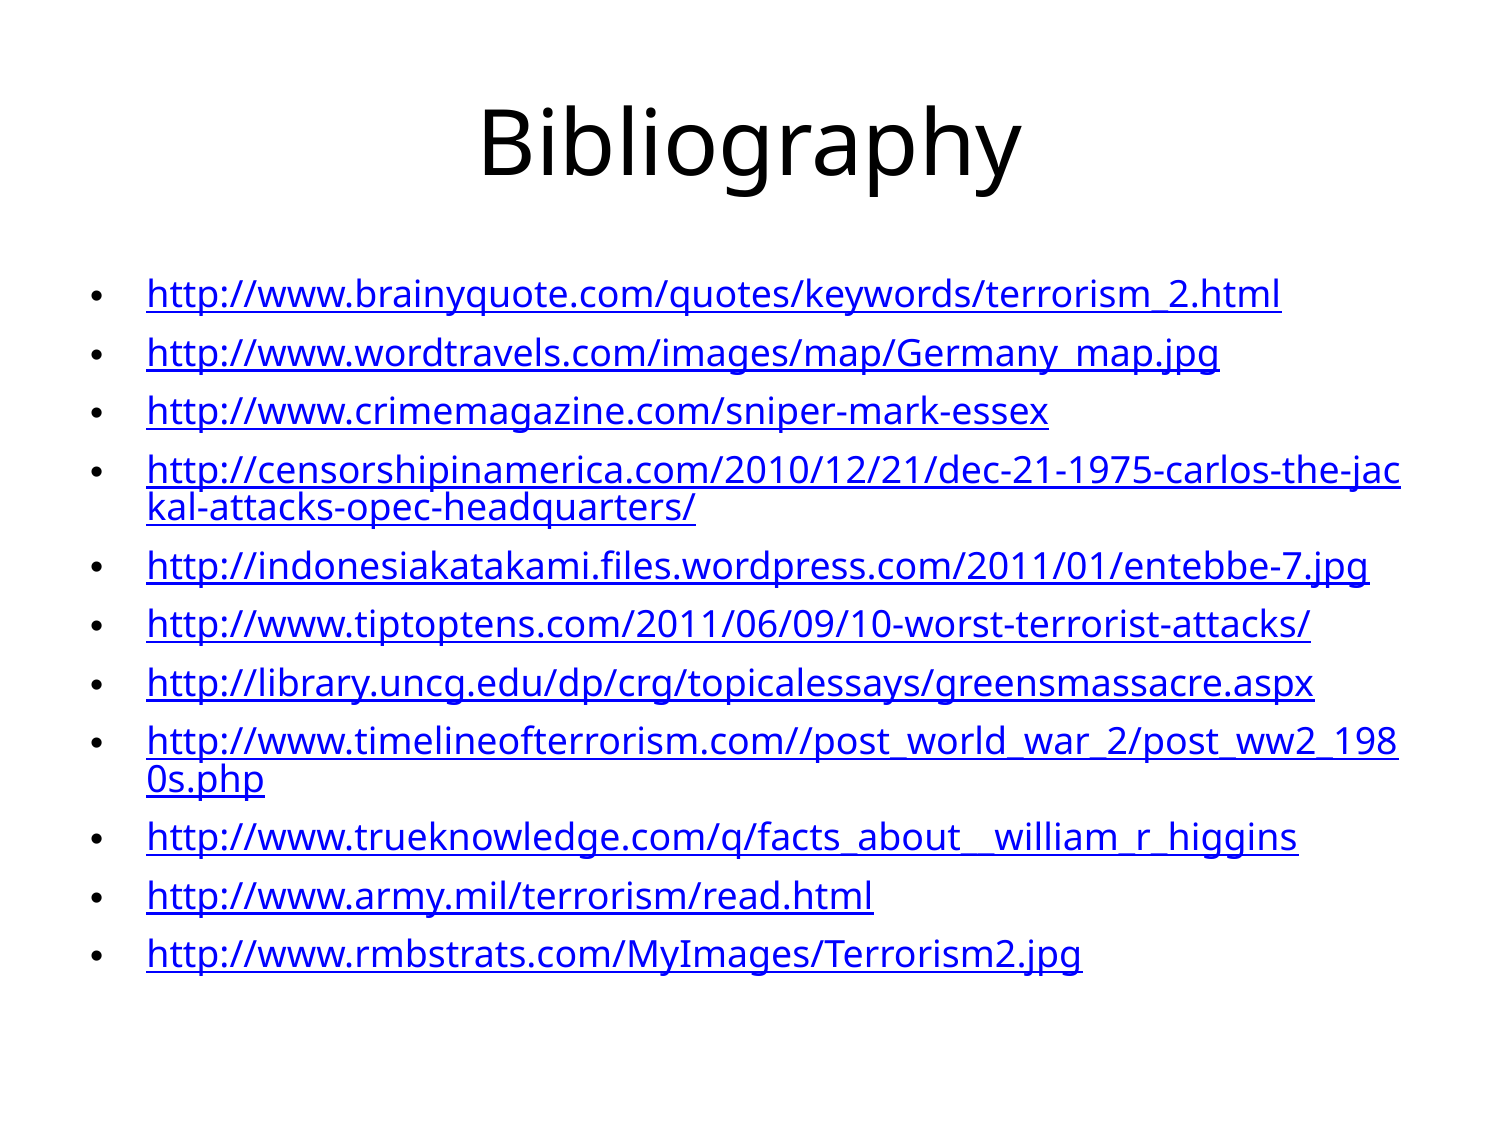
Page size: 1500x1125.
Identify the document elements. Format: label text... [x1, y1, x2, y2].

list http://www.brainyquote.com/quotes/keywords/terrorism_2.html http://www.wordtravels.com/images/map/Germany_map.jpg http://www.crimemagazine.com/sniper-mark-essex http://censorshipinamerica.com/2010/12/21/dec-21-1975-carlos-the-jackal-attacks-opec-headquarters/ http://indonesiakatakami.files.wordpress.com/2011/01/entebbe-7.jpg http://www.tiptoptens.com/2011/06/09/10-worst-terrorist-attacks/ http://library.uncg.edu/dp/crg/topicalessays/greensmassacre.aspx http://www.timelineofterrorism.com//post_world_war_2/post_ww2_1980s.php http://www.trueknowledge.com/q/facts_about__william_r_higgins http://www.army.mil/terrorism/read.html http://www.rmbstrats.com/MyImages/Terrorism2.jpg [75, 262, 1425, 1005]
title Bibliography [75, 45, 1425, 233]
